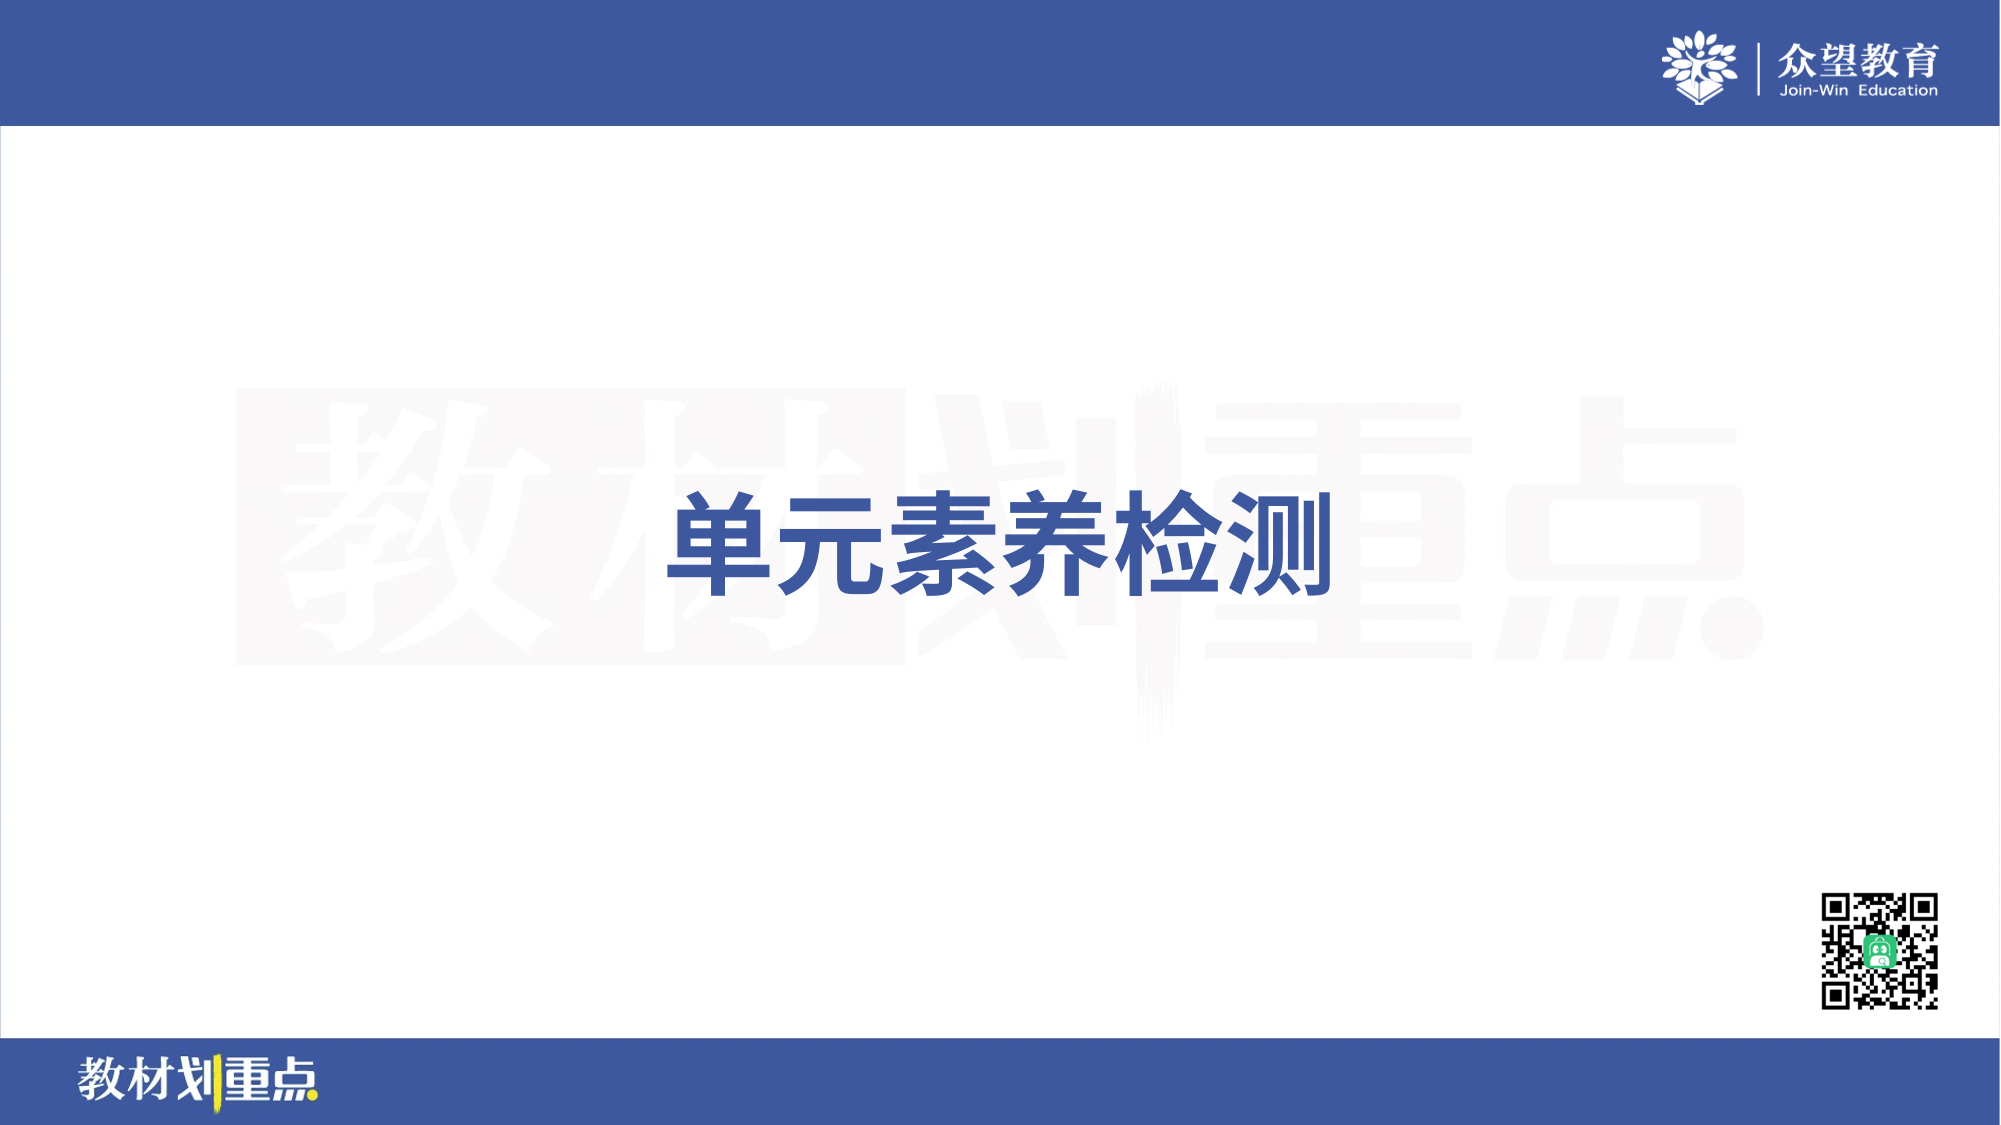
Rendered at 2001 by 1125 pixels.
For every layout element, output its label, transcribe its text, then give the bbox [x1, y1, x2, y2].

picture [0, 0, 2000, 396]
text_box 单元素养检测 [0, 396, 2000, 684]
picture [0, 684, 2000, 1125]
